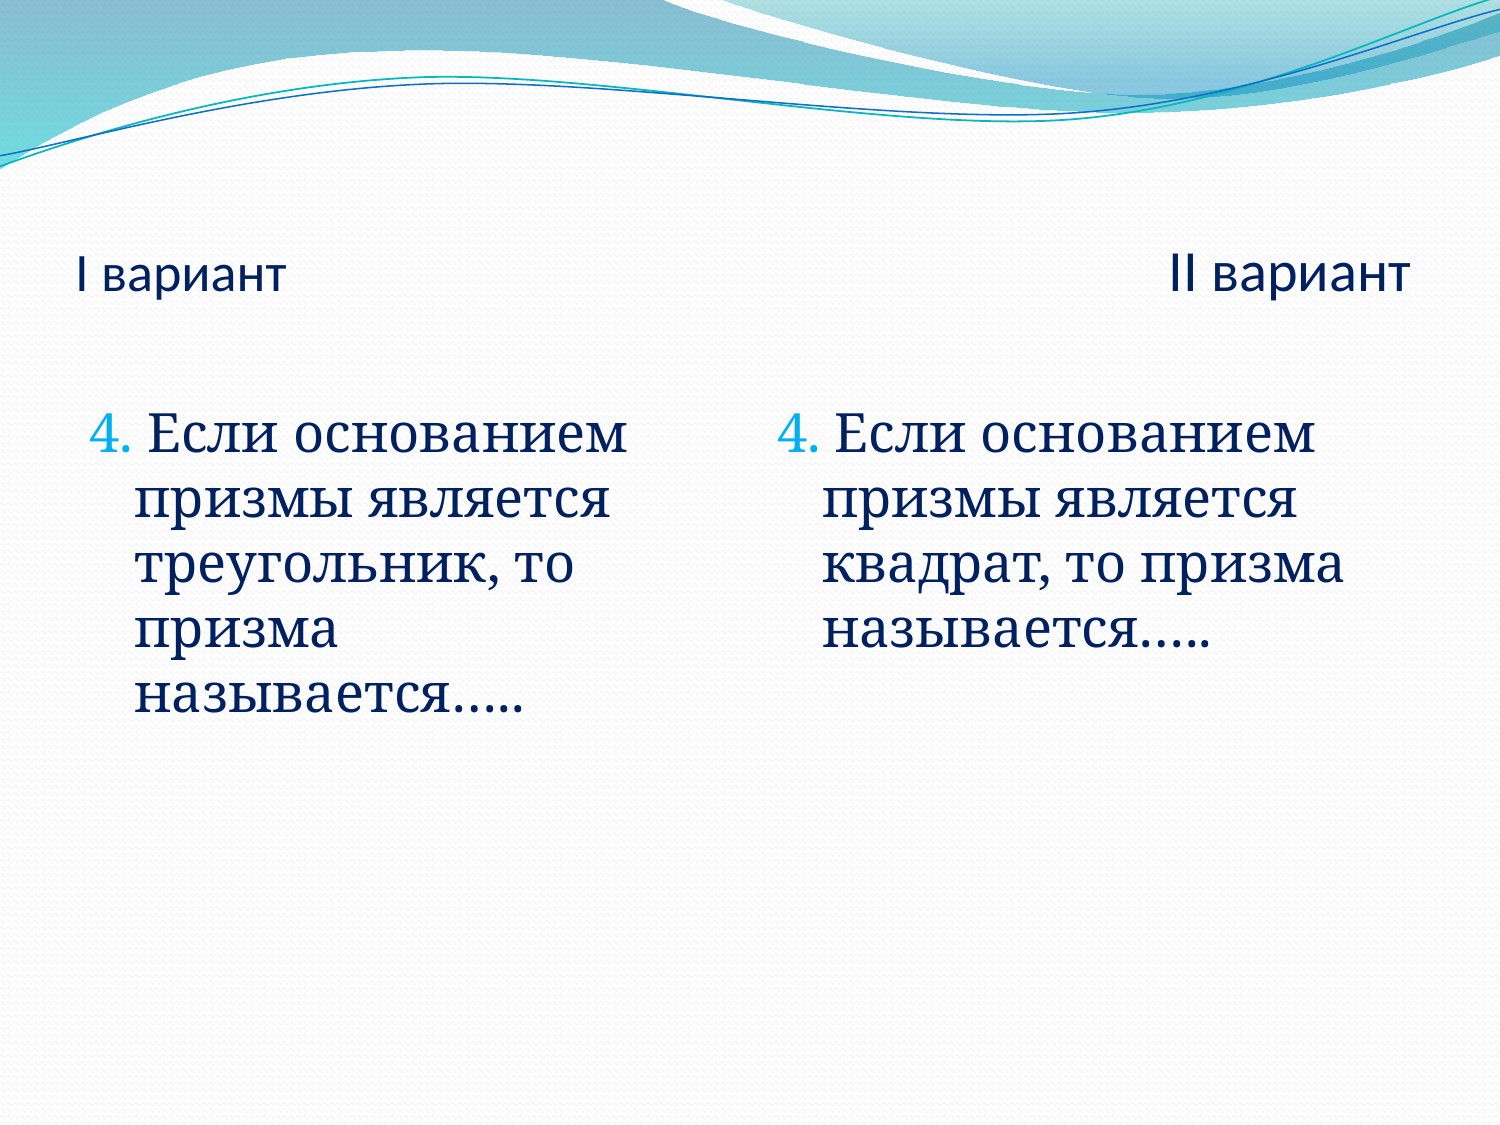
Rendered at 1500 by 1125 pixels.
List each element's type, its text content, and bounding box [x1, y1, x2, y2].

list 4. Если основанием призмы является квадрат, то призма называется….. [762, 314, 1425, 1043]
list 4. Если основанием призмы является треугольник, то призма называется….. [75, 314, 738, 1043]
title I вариант II вариант [75, 115, 1425, 303]
